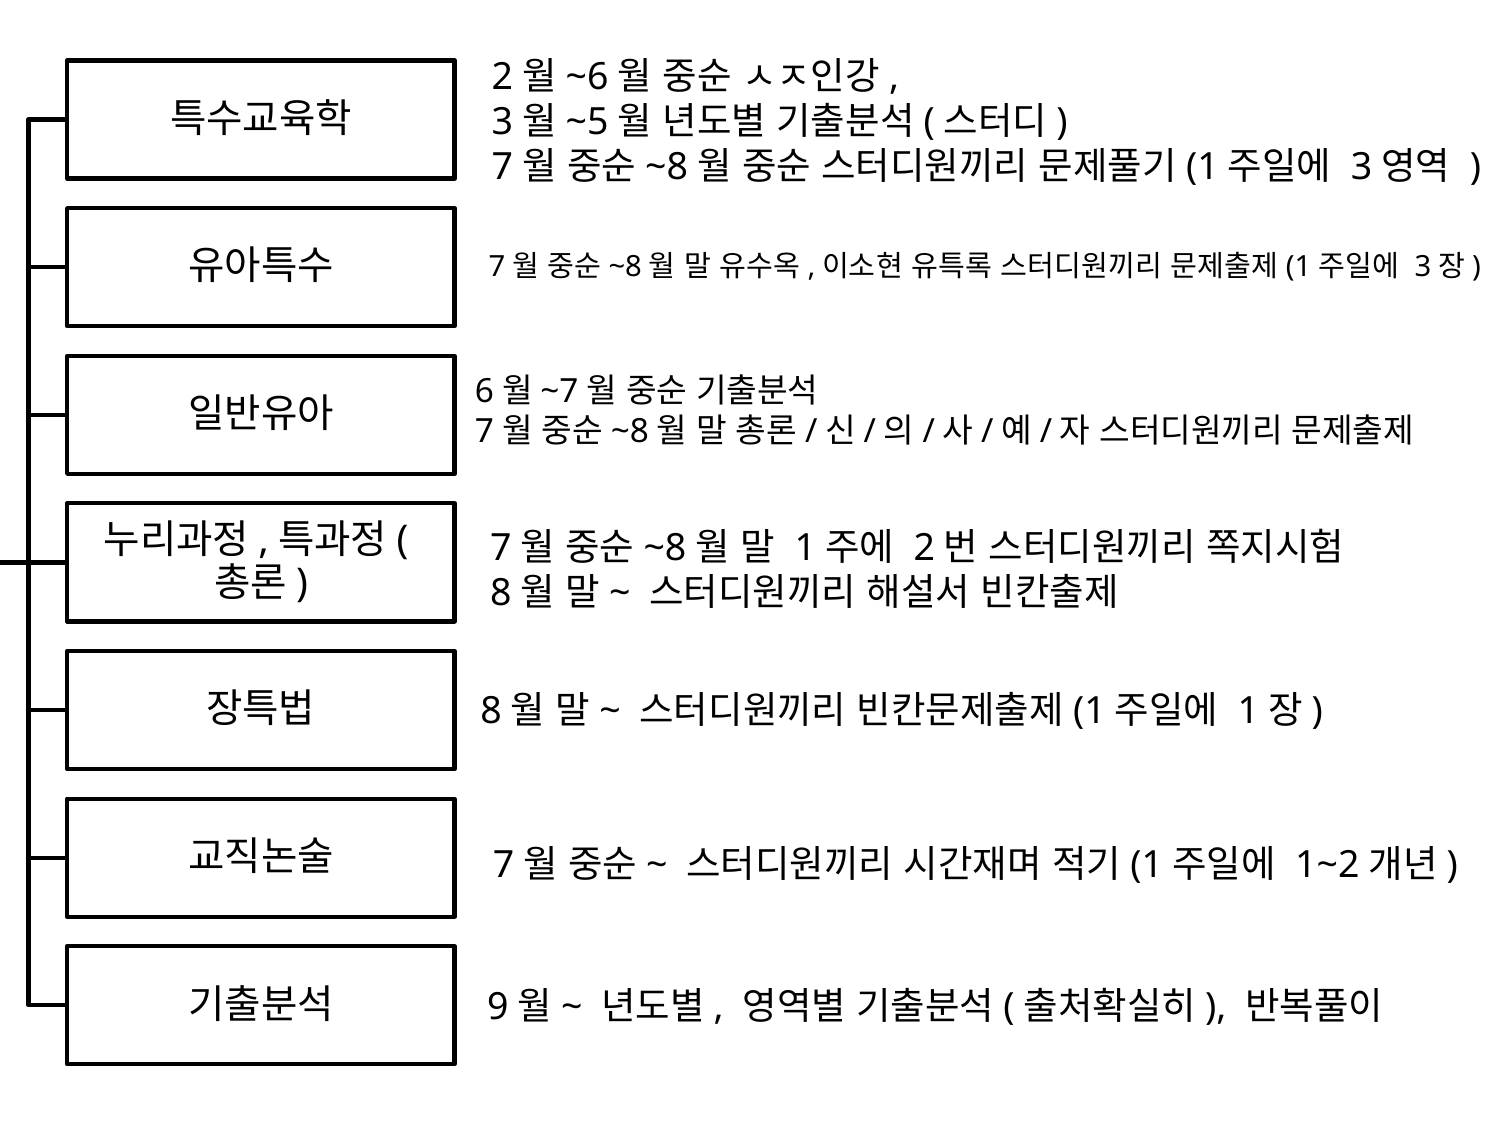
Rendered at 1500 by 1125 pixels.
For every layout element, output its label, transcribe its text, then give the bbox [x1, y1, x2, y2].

text_box 9월~ 년도별, 영역별 기출분석(출처확실히), 반복풀이 [472, 974, 1399, 1035]
text_box 7월 중순~8월 말 유수옥,이소현 유특록 스터디원끼리 문제출제(1주일에 3장) [473, 240, 1496, 290]
text_box 2월~6월 중순 ㅅㅈ인강, 3월~5월 년도별 기출분석(스터디) 7월 중순~8월 중순 스터디원끼리 문제풀기(1주일에 3영역 ) [476, 44, 1496, 195]
text_box 7월 중순~ 스터디원끼리 시간재며 적기(1주일에 1~2개년) [478, 832, 1483, 893]
text_box 6월~7월 중순 기출분석 7월 중순~8월 말 총론/신/의/사/예/자 스터디원끼리 문제출제 [460, 361, 1429, 457]
text_box 7월 중순~8월 말 1주에 2번 스터디원끼리 쪽지시험 8월 말~ 스터디원끼리 해설서 빈칸출제 [475, 515, 1360, 621]
text_box 8월 말~ 스터디원끼리 빈칸문제출제(1주일에 1장) [465, 679, 1338, 739]
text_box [0, 60, 455, 1065]
